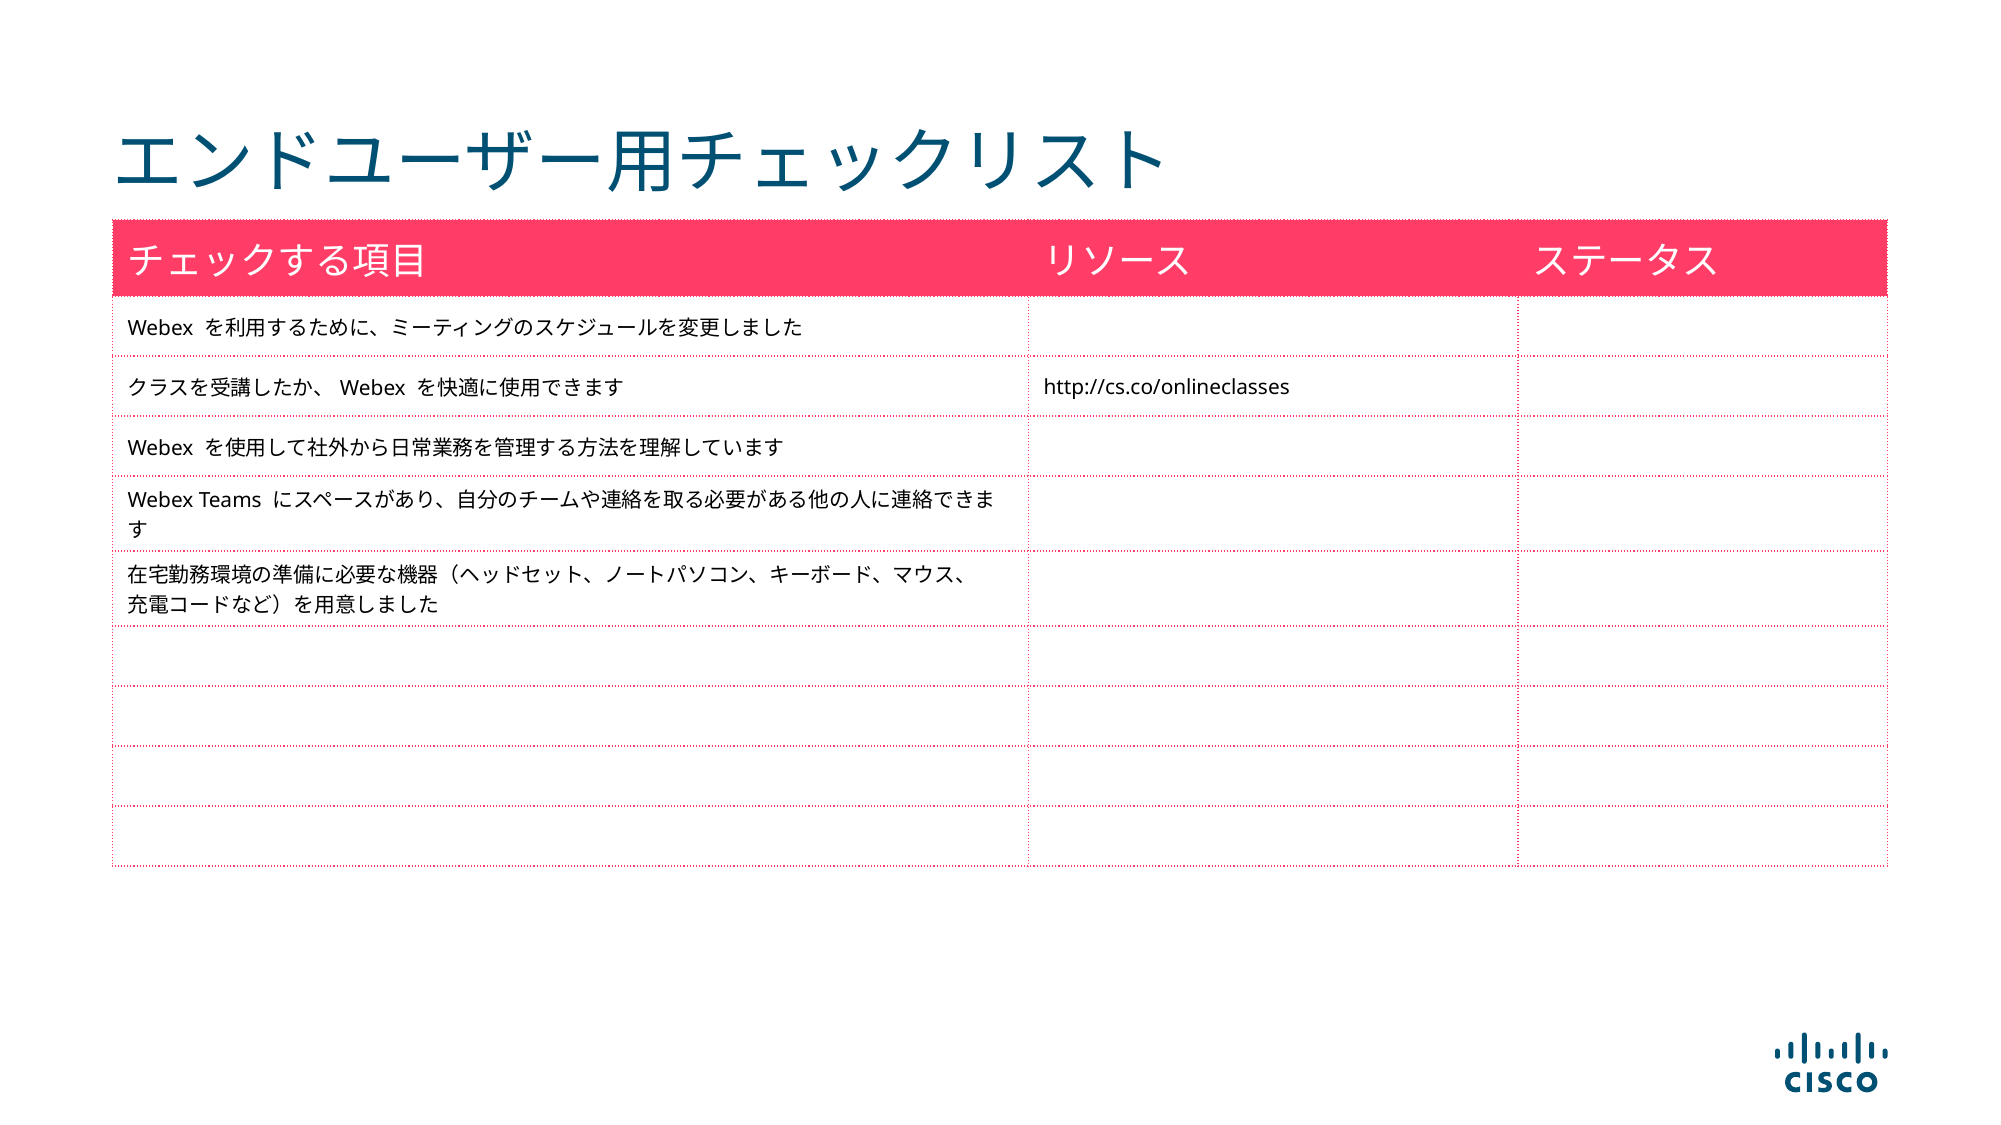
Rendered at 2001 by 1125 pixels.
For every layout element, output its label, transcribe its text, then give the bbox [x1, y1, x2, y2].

table_cell [1518, 476, 1887, 551]
table_cell [1029, 626, 1518, 686]
table_header リソース [1029, 220, 1518, 296]
table_cell Webex を使用して社外から日常業務を管理する方法を理解しています [113, 416, 1029, 476]
table_cell [1518, 551, 1887, 626]
table_cell [1029, 806, 1518, 866]
table_cell [1518, 806, 1887, 866]
table_cell Webex を利用するために、ミーティングのスケジュールを変更しました [113, 296, 1029, 356]
table_cell クラスを受講したか、Webex を快適に使用できます [113, 356, 1029, 416]
table_cell Webex Teams にスペースがあり、自分のチームや連絡を取る必要がある他の人に連絡できます [113, 476, 1029, 551]
table_cell [113, 806, 1029, 866]
table_cell [1029, 296, 1518, 356]
table_cell [1518, 296, 1887, 356]
table_header ステータス [1518, 220, 1887, 296]
title エンドユーザー用チェックリスト [112, 112, 1838, 206]
table_cell 在宅勤務環境の準備に必要な機器（ヘッドセット、ノートパソコン、キーボード、マウス、 充電コードなど）を用意しました [113, 551, 1029, 626]
table_cell [1029, 476, 1518, 551]
table_cell [1518, 626, 1887, 686]
table_cell [113, 746, 1029, 806]
table_cell [1029, 686, 1518, 746]
table_cell [1518, 416, 1887, 476]
table_cell [1518, 686, 1887, 746]
table_cell [1029, 746, 1518, 806]
table_cell [113, 626, 1029, 686]
table_cell [1029, 416, 1518, 476]
table_cell [1518, 356, 1887, 416]
table_cell http://cs.co/onlineclasses [1029, 356, 1518, 416]
table_cell [1029, 551, 1518, 626]
table_cell [1518, 746, 1887, 806]
table_cell [113, 686, 1029, 746]
table_header チェックする項目 [113, 220, 1029, 296]
